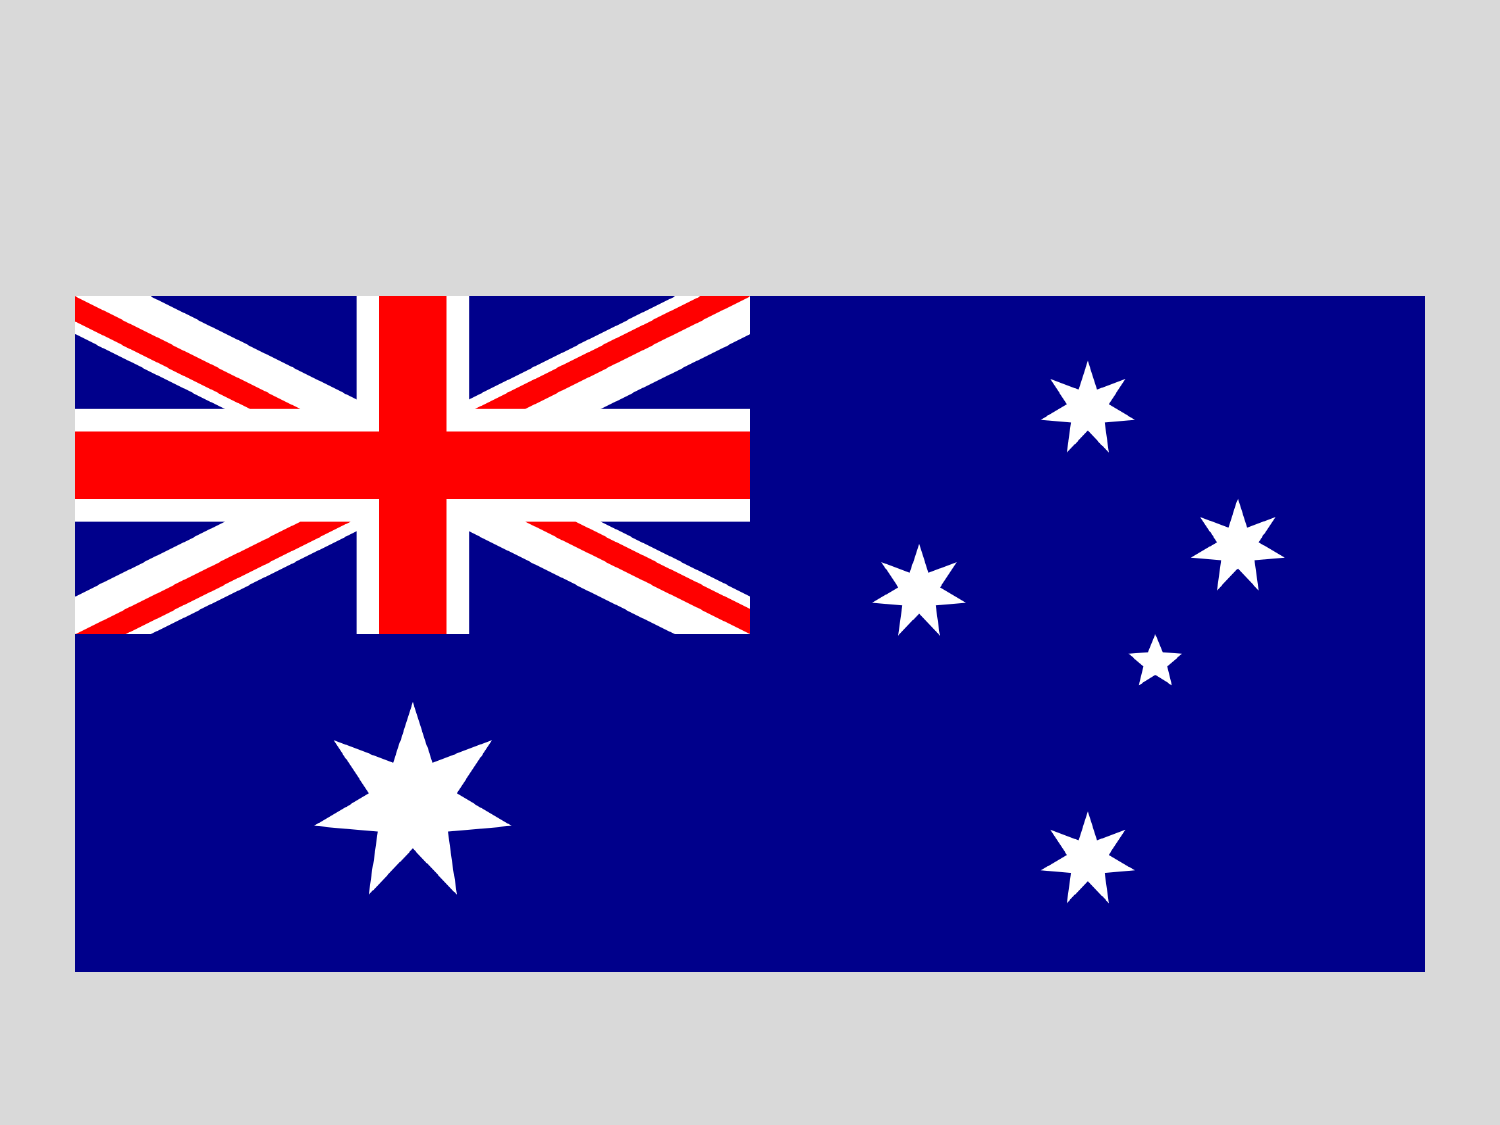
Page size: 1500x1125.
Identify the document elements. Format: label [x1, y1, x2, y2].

picture [74, 295, 1426, 972]
